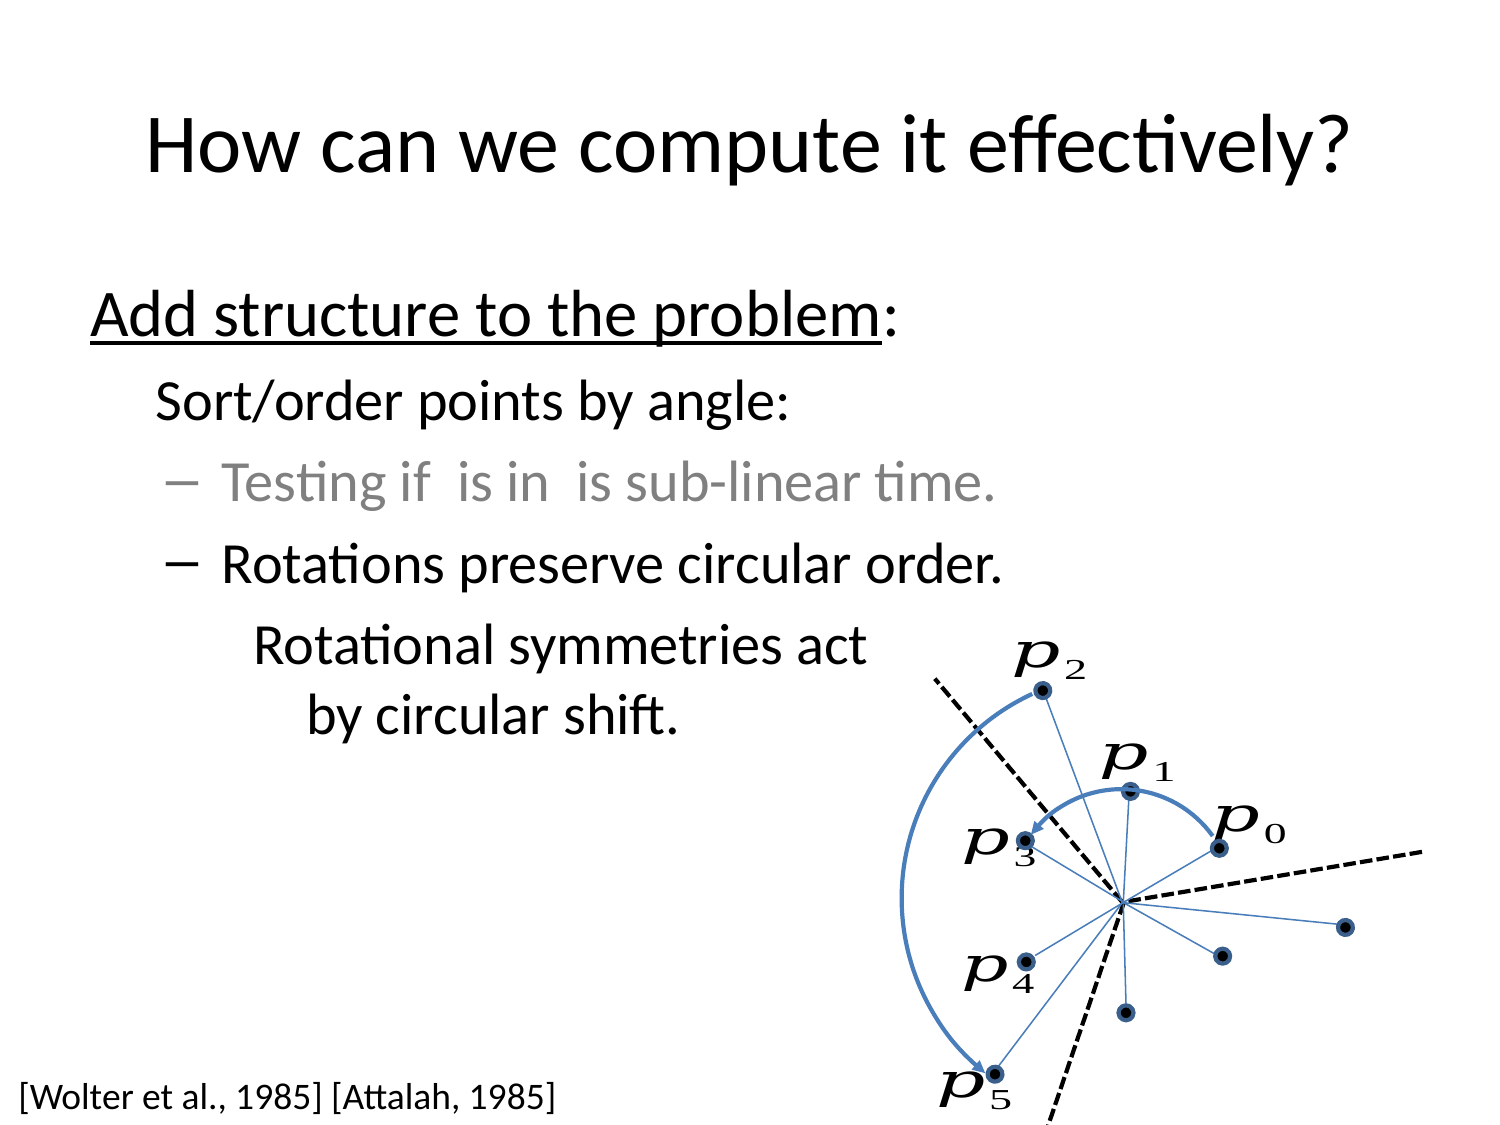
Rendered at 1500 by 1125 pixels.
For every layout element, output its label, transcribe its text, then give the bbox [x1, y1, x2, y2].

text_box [1017, 783, 1231, 1021]
text_box [Wolter et al., 1985] [Attalah, 1985] [3, 1064, 572, 1125]
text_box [830, 717, 1324, 1125]
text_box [987, 682, 1354, 1082]
title How can we compute it effectively? [75, 45, 1425, 233]
